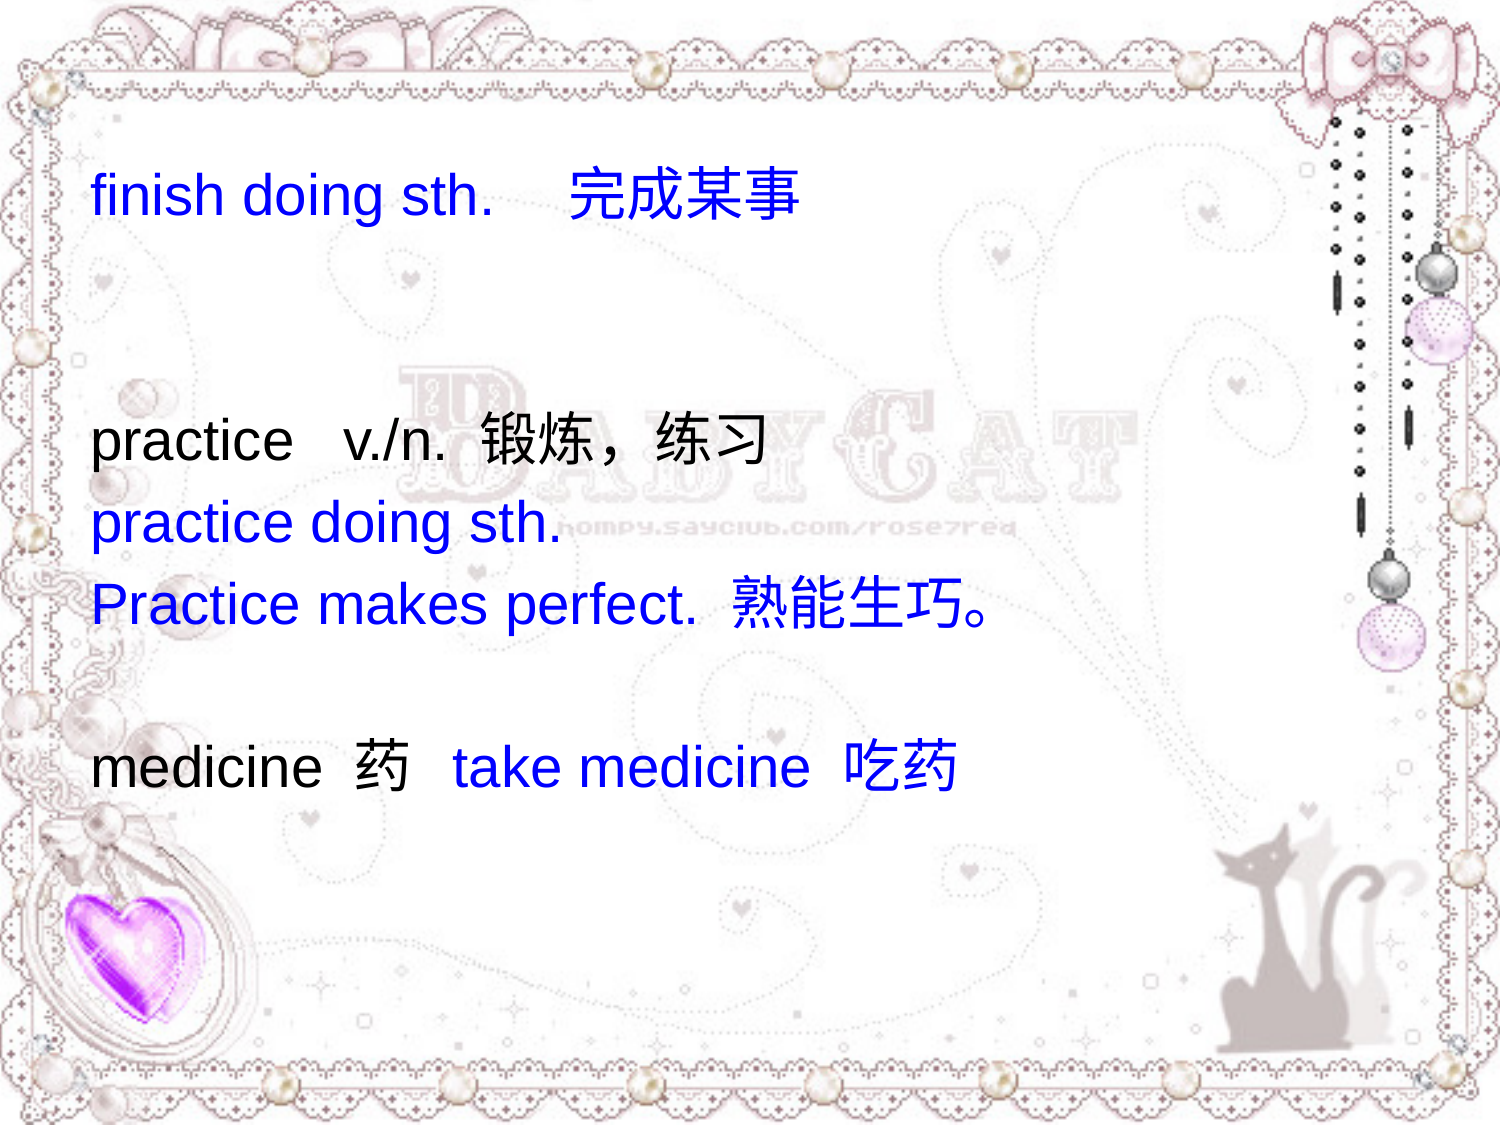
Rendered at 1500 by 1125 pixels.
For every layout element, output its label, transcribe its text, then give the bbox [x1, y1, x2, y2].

picture [0, 0, 1500, 1125]
list finish doing sth. 完成某事 practice v./n. 锻炼，练习 practice doing sth. Practice makes perfect. 熟能生巧。 medicine 药 take medicine 吃药 [75, 149, 1425, 1005]
